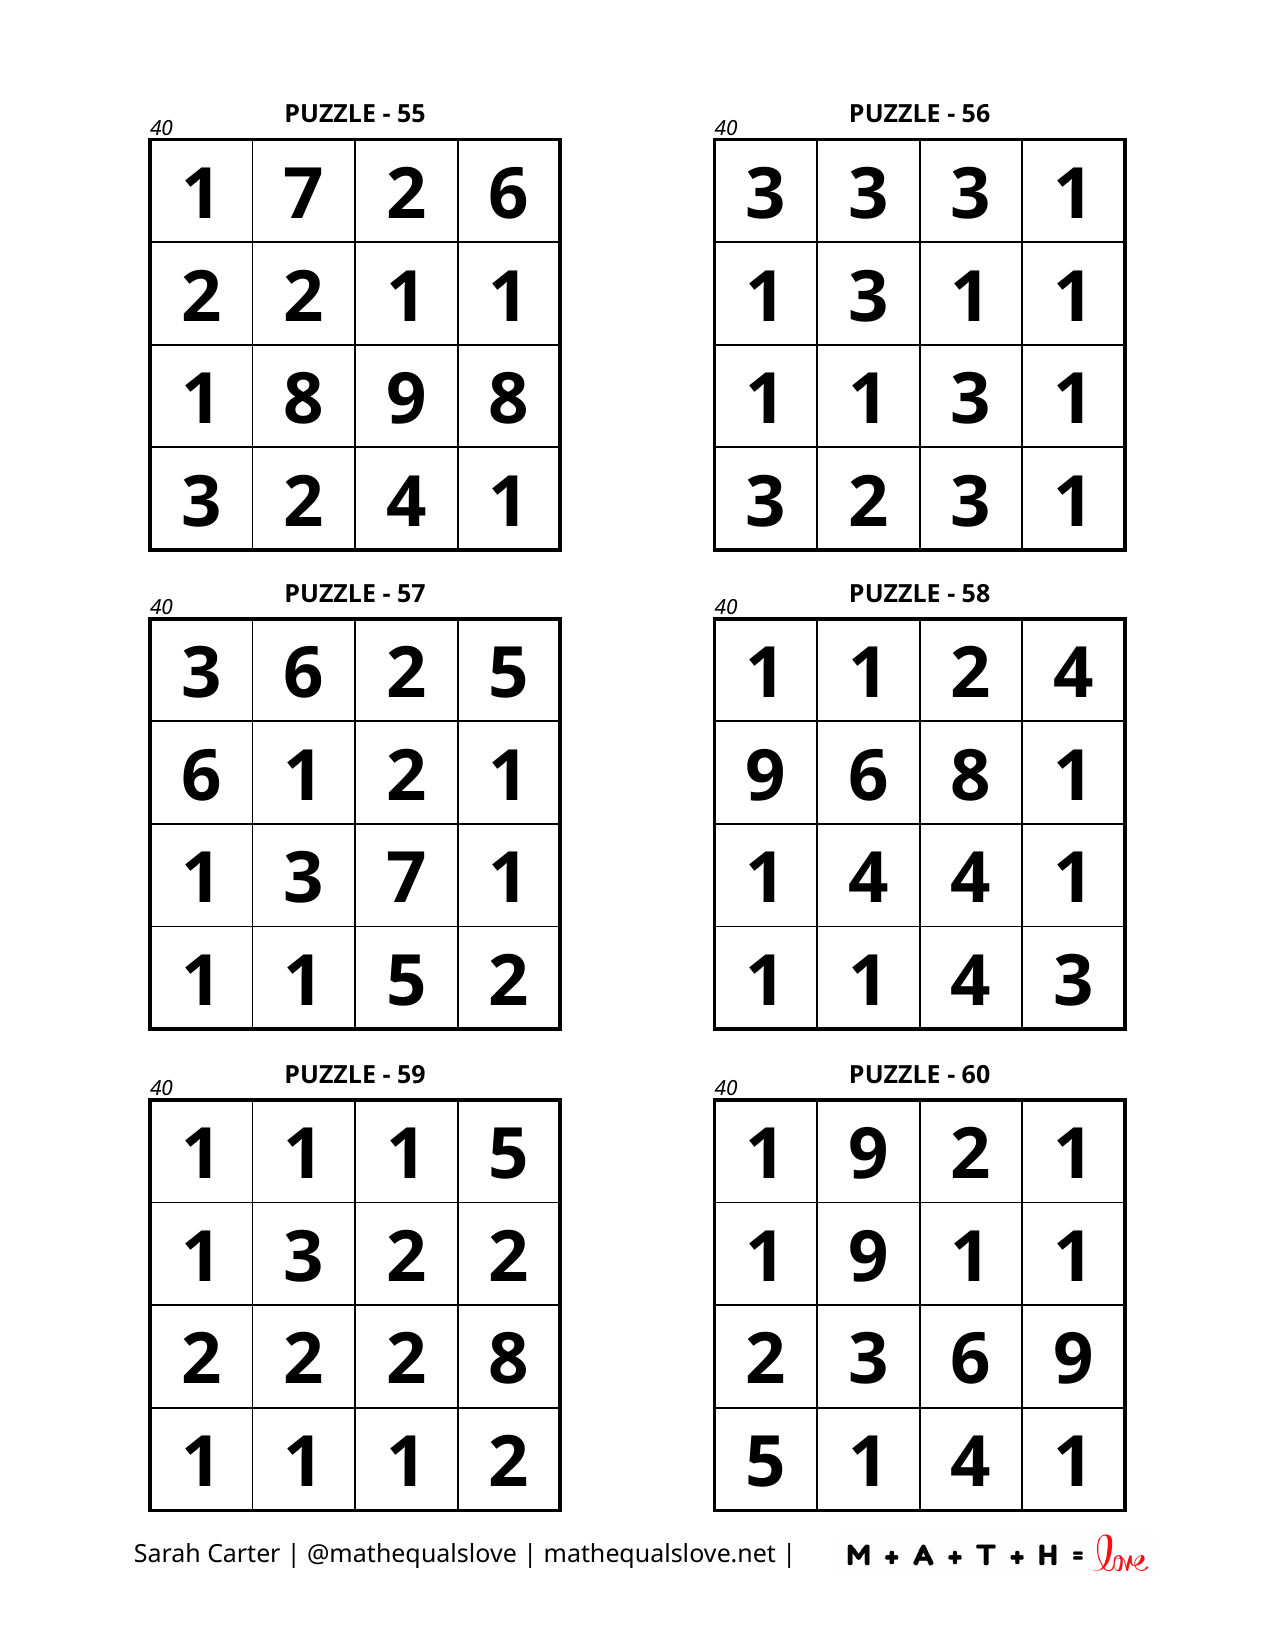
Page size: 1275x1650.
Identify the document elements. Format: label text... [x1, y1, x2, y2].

table_cell 1 [459, 243, 558, 344]
text_box 40 [714, 114, 923, 140]
table_cell 1 [921, 1203, 1021, 1304]
table_cell 2 [253, 1306, 354, 1407]
table_cell 1 [152, 927, 252, 1027]
table_header 3 [152, 621, 252, 720]
table_header 1 [716, 1102, 816, 1202]
table_cell 4 [921, 825, 1021, 926]
text_box PUZZLE - 59 [149, 1058, 561, 1089]
table_cell 1 [152, 346, 252, 446]
table_cell 4 [356, 448, 457, 548]
table_cell 1 [253, 722, 354, 823]
table_cell 4 [921, 1409, 1021, 1509]
table_cell 3 [818, 243, 919, 344]
text_box 40 [149, 593, 359, 619]
table_cell 4 [921, 927, 1021, 1027]
table_cell 1 [1023, 1203, 1123, 1304]
text_box 40 [714, 1074, 923, 1100]
text_box 40 [149, 1074, 359, 1100]
table_cell 5 [716, 1409, 816, 1509]
table_header 4 [1023, 621, 1123, 720]
table_cell 7 [356, 825, 457, 926]
table_header 3 [716, 141, 816, 241]
table_header 2 [356, 621, 457, 720]
table_header 1 [356, 1102, 457, 1202]
table_cell 1 [356, 1409, 457, 1509]
table_cell 1 [1023, 448, 1123, 548]
table_header 1 [1023, 141, 1123, 241]
table_cell 1 [152, 1409, 252, 1509]
text_box 40 [149, 114, 359, 140]
table_cell 1 [716, 243, 816, 344]
table_cell 1 [716, 825, 816, 926]
table_cell 3 [716, 448, 816, 548]
table_cell 1 [1023, 825, 1123, 926]
table_cell 3 [818, 1306, 919, 1407]
table_cell 1 [253, 1409, 354, 1509]
table_header 3 [818, 141, 919, 241]
table_cell 3 [921, 346, 1021, 446]
table_cell 1 [1023, 1409, 1123, 1509]
table_cell 9 [356, 346, 457, 446]
text_box Sarah Carter | @mathequalslove | mathequalslove.net | [119, 1529, 1199, 1575]
table_cell 2 [356, 1306, 457, 1407]
table_cell 1 [1023, 243, 1123, 344]
table_header 9 [818, 1102, 919, 1202]
table_header 1 [152, 141, 252, 241]
table_cell 2 [356, 1203, 457, 1304]
table_cell 2 [459, 1203, 558, 1304]
table_cell 2 [152, 1306, 252, 1407]
table_cell 1 [152, 1203, 252, 1304]
table_cell 1 [818, 1409, 919, 1509]
table_header 7 [253, 141, 354, 241]
table_cell 6 [818, 722, 919, 823]
table_header 3 [921, 141, 1021, 241]
text_box PUZZLE - 58 [714, 577, 1125, 608]
table_header 1 [253, 1102, 354, 1202]
table_cell 1 [1023, 722, 1123, 823]
table_cell 8 [921, 722, 1021, 823]
table_header 2 [356, 141, 457, 241]
text_box PUZZLE - 55 [149, 97, 561, 128]
table_cell 3 [1023, 927, 1123, 1027]
table_header 1 [818, 621, 919, 720]
table_cell 3 [253, 825, 354, 926]
table_cell 9 [1023, 1306, 1123, 1407]
table_cell 1 [921, 243, 1021, 344]
table_header 5 [459, 1102, 558, 1202]
table_cell 1 [1023, 346, 1123, 446]
table_cell 1 [716, 927, 816, 1027]
table_cell 1 [716, 346, 816, 446]
table_cell 5 [356, 927, 457, 1027]
table_header 2 [921, 621, 1021, 720]
table_cell 2 [356, 722, 457, 823]
table_cell 1 [459, 722, 558, 823]
table_cell 6 [921, 1306, 1021, 1407]
table_cell 6 [152, 722, 252, 823]
table_cell 2 [253, 243, 354, 344]
text_box PUZZLE - 60 [714, 1058, 1125, 1089]
table_header 6 [253, 621, 354, 720]
table_cell 3 [253, 1203, 354, 1304]
table_cell 2 [459, 1409, 558, 1509]
text_box PUZZLE - 56 [714, 97, 1125, 128]
table_header 1 [1023, 1102, 1123, 1202]
table_cell 1 [356, 243, 457, 344]
table_cell 9 [716, 722, 816, 823]
table_cell 9 [818, 1203, 919, 1304]
table_cell 8 [253, 346, 354, 446]
table_cell 1 [716, 1203, 816, 1304]
table_cell 2 [818, 448, 919, 548]
table_cell 3 [152, 448, 252, 548]
table_cell 4 [818, 825, 919, 926]
table_cell 2 [459, 927, 558, 1027]
table_cell 8 [459, 1306, 558, 1407]
table_cell 1 [459, 448, 558, 548]
text_box 40 [714, 593, 923, 619]
table_header 1 [152, 1102, 252, 1202]
table_header 2 [921, 1102, 1021, 1202]
table_cell 1 [818, 927, 919, 1027]
table_header 6 [459, 141, 558, 241]
table_cell 8 [459, 346, 558, 446]
table_cell 1 [152, 825, 252, 926]
table_header 1 [716, 621, 816, 720]
table_cell 1 [818, 346, 919, 446]
table_cell 1 [253, 927, 354, 1027]
table_cell 1 [459, 825, 558, 926]
table_cell 2 [253, 448, 354, 548]
text_box PUZZLE - 57 [149, 577, 561, 608]
table_header 5 [459, 621, 558, 720]
picture [835, 1532, 1157, 1576]
table_cell 2 [152, 243, 252, 344]
table_cell 3 [921, 448, 1021, 548]
table_cell 2 [716, 1306, 816, 1407]
